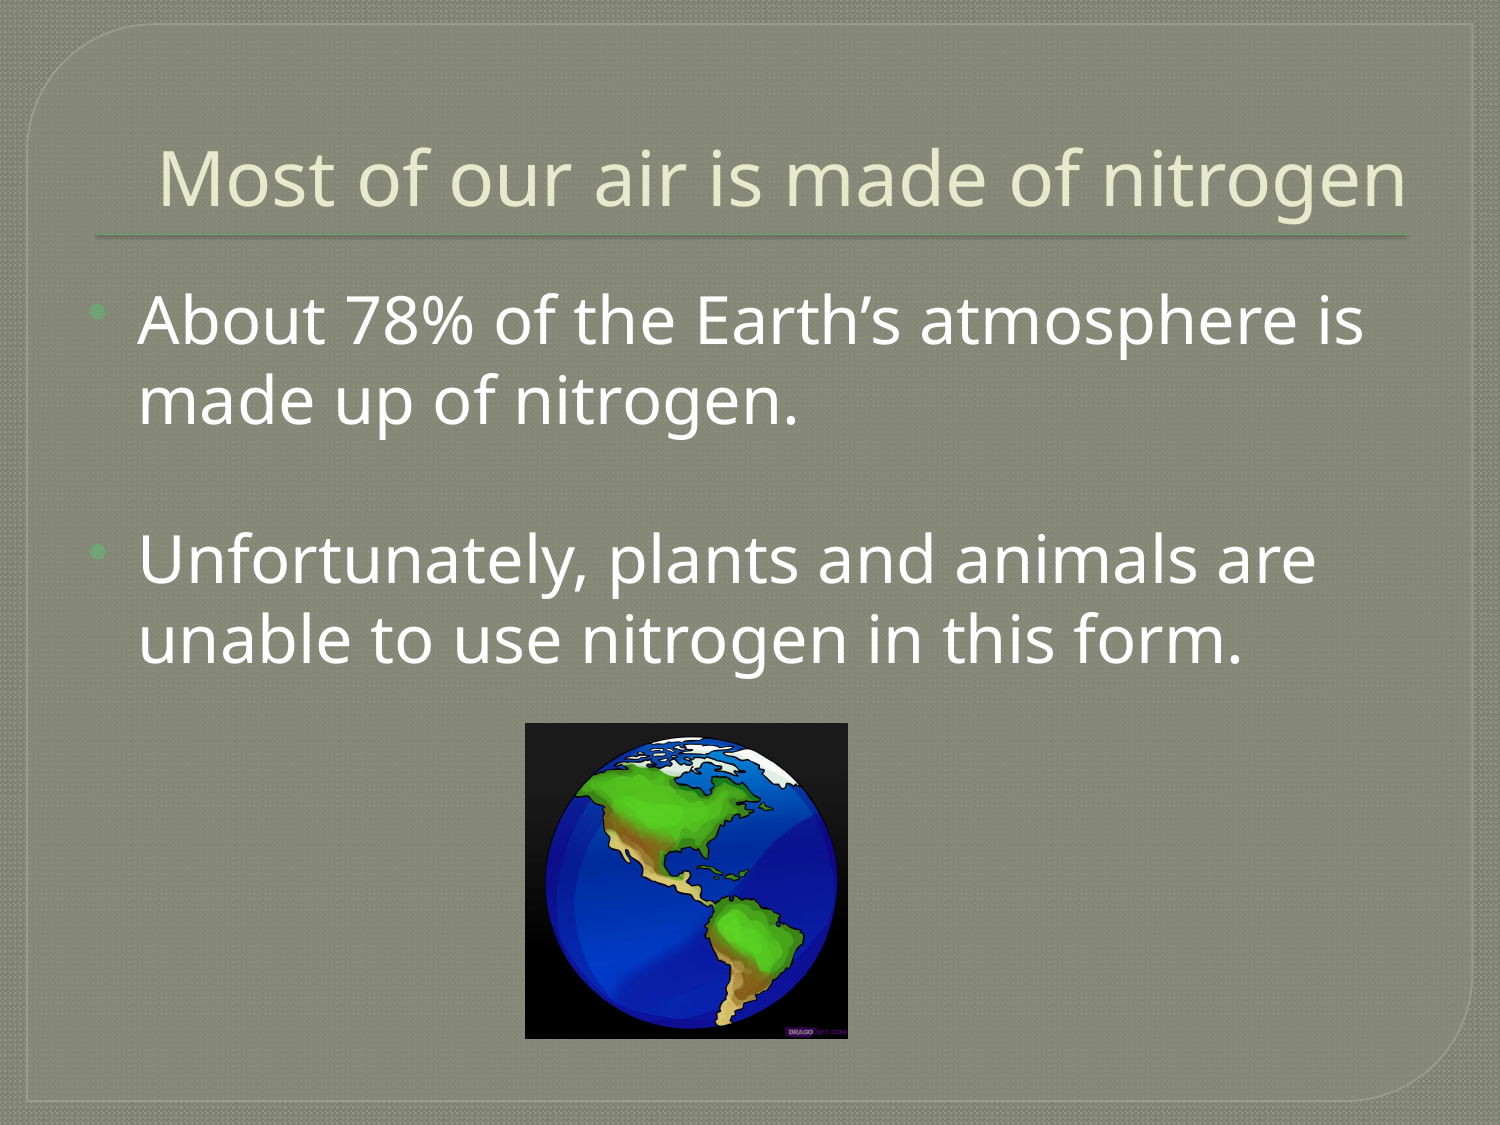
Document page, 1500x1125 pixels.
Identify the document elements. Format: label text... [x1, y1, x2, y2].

title Most of our air is made of nitrogen [75, 41, 1425, 230]
picture [525, 723, 848, 1040]
list About 78% of the Earth’s atmosphere is made up of nitrogen. Unfortunately, plants and animals are unable to use nitrogen in this form. [75, 270, 1425, 1013]
